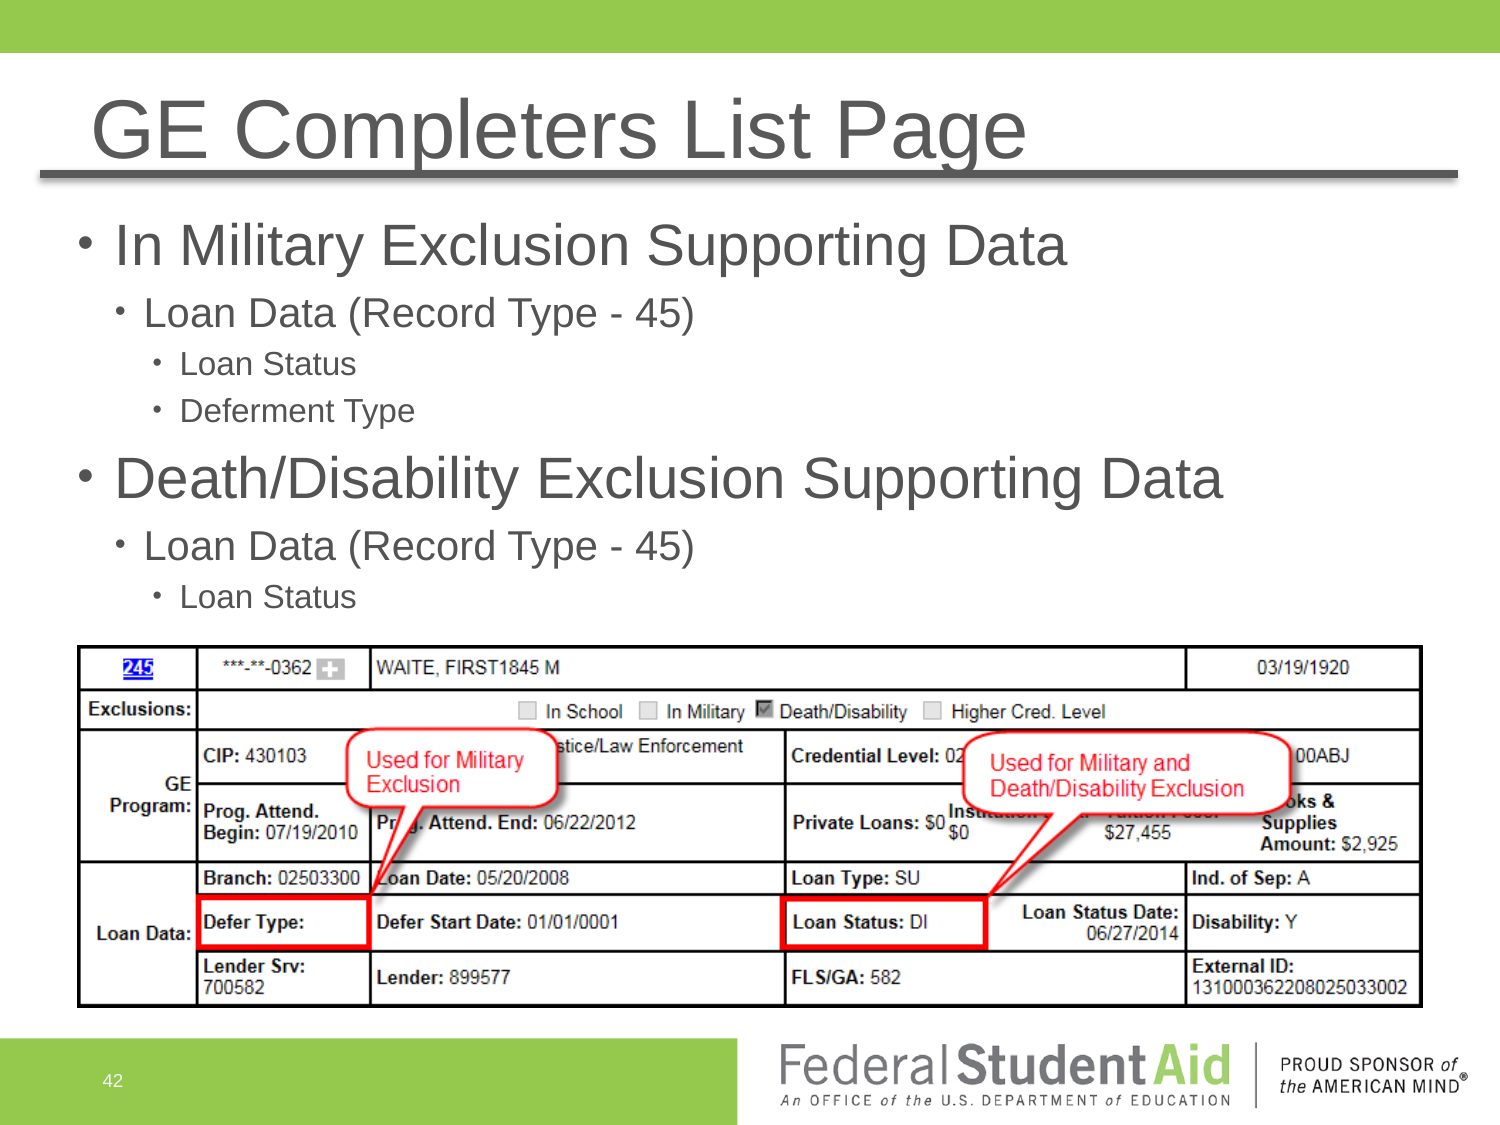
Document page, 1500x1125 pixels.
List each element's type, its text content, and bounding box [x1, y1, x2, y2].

slide_number 42 [87, 1050, 438, 1110]
list In Military Exclusion Supporting Data Loan Data (Record Type - 45) Loan Status Deferment Type Death/Disability Exclusion Supporting Data Loan Data (Record Type - 45) Loan Status [62, 200, 1438, 943]
picture [761, 1018, 1488, 1125]
title GE Completers List Page [75, 67, 1479, 175]
picture [77, 645, 1422, 1008]
